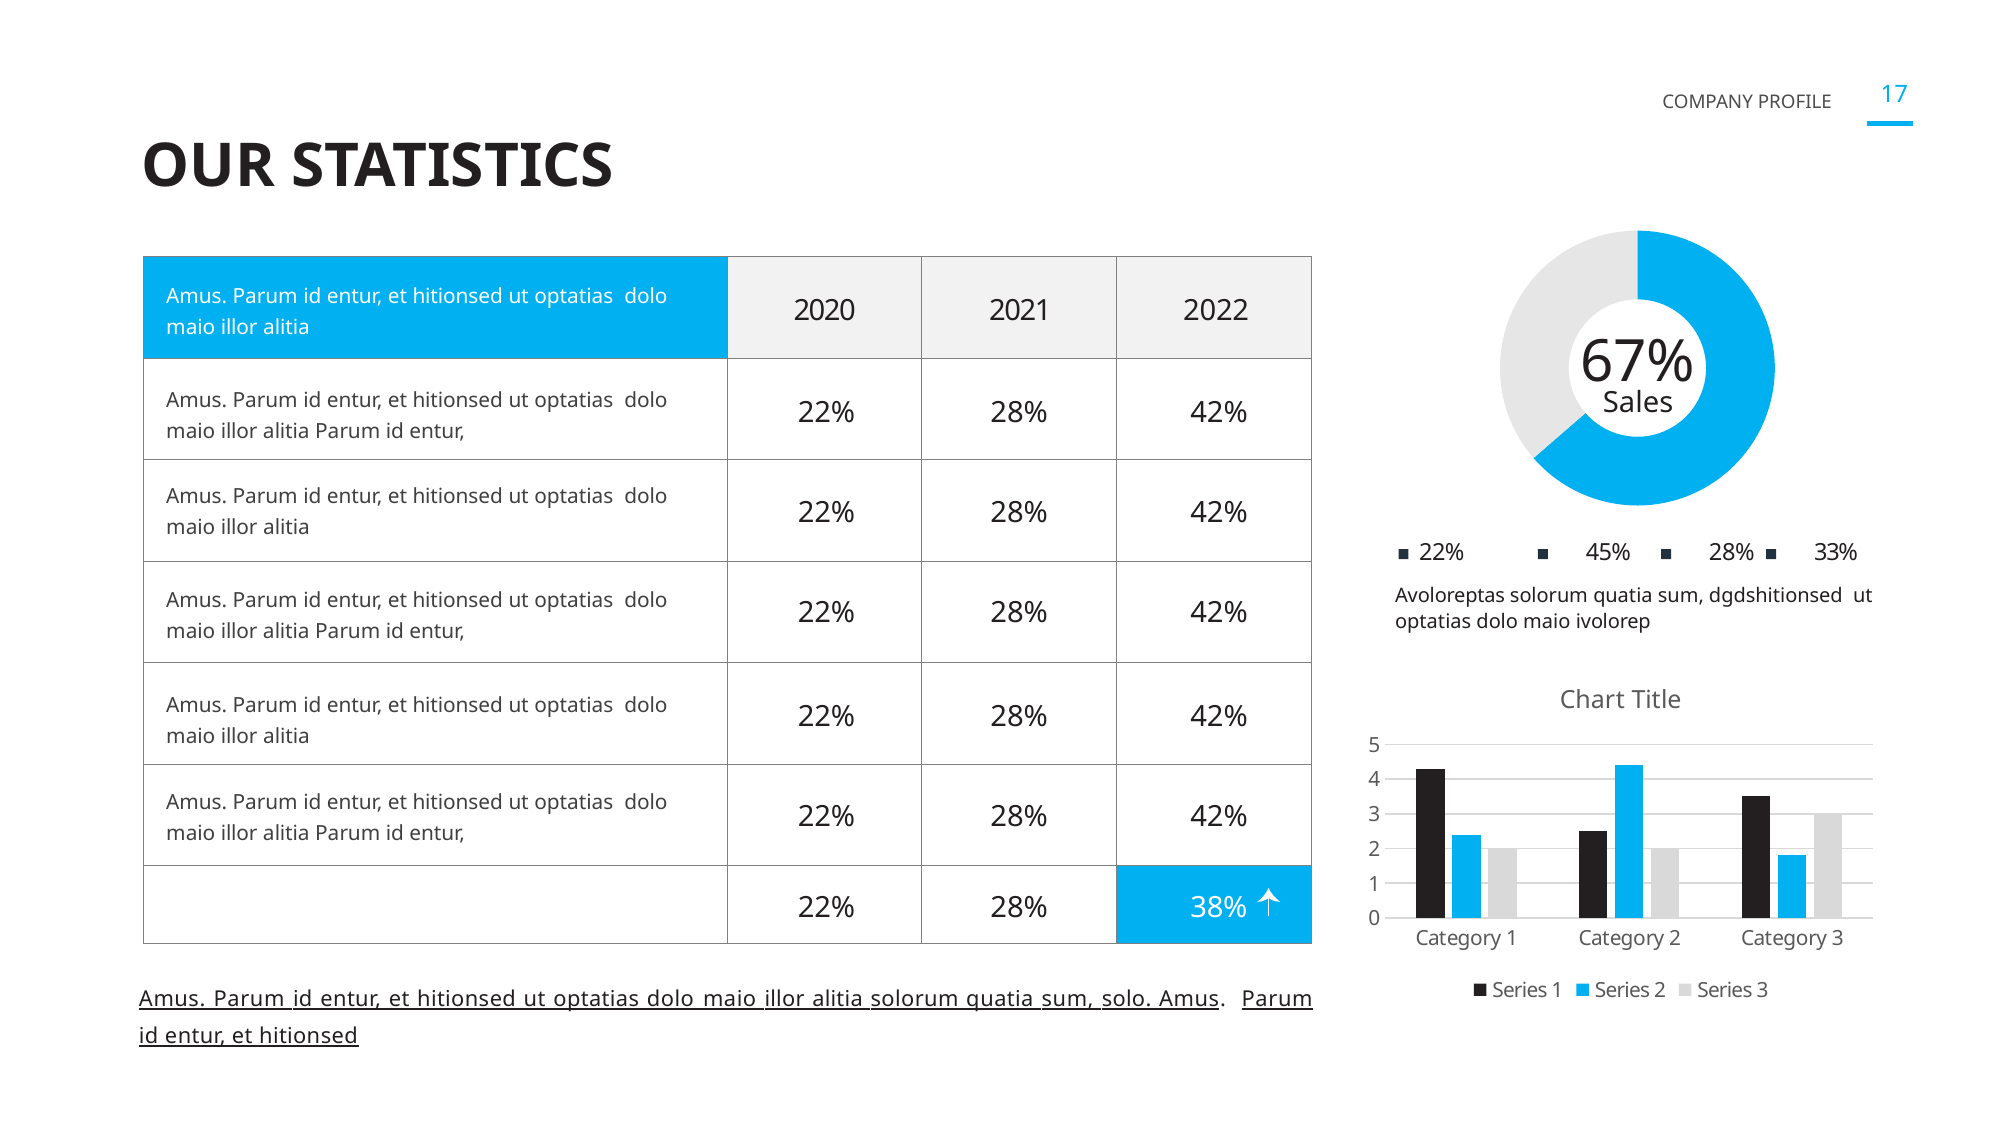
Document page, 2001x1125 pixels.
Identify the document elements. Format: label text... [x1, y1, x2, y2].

table_cell Amus. Parum id entur, et hitionsed ut optatias dolo maio illor alitia [144, 460, 727, 561]
table_cell 22% [728, 359, 921, 459]
text_box 22% 45% 28% 33% Avoloreptas solorum quatia sum, dgdshitionsed ut optatias dolo maio ivolorep [1391, 533, 1884, 633]
table_header Amus. Parum id entur, et hitionsed ut optatias dolo maio illor alitia [144, 257, 727, 358]
table_cell 28% [922, 562, 1116, 662]
table_cell 42% [1117, 359, 1311, 459]
table_cell 22% [728, 765, 921, 865]
table_cell 22% [728, 460, 921, 561]
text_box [1452, 224, 1823, 512]
table_cell Amus. Parum id entur, et hitionsed ut optatias dolo maio illor alitia Parum id entur, [144, 359, 727, 459]
table_cell Amus. Parum id entur, et hitionsed ut optatias dolo maio illor alitia Parum id entur, [144, 562, 727, 662]
text_box OUR STATISTICS [138, 122, 961, 199]
table_cell Amus. Parum id entur, et hitionsed ut optatias dolo maio illor alitia [144, 663, 727, 764]
table_cell 42% [1117, 562, 1311, 662]
table_header 2021 [922, 257, 1116, 358]
table_cell 22% [728, 562, 921, 662]
table_cell 28% [922, 866, 1116, 943]
table_cell 28% [922, 663, 1116, 764]
table_cell 42% [1117, 663, 1311, 764]
table_cell 28% [922, 460, 1116, 561]
text_box [1398, 549, 1409, 560]
table_header 2020 [728, 257, 921, 358]
table_cell 28% [922, 765, 1116, 865]
table_cell 22% [728, 866, 921, 943]
table_cell 38% [1117, 866, 1311, 943]
table_cell 22% [728, 663, 921, 764]
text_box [1257, 887, 1281, 916]
table_header 2022 [1117, 257, 1311, 358]
table_cell 42% [1117, 460, 1311, 561]
table_cell [144, 866, 727, 943]
table_cell 28% [922, 359, 1116, 459]
text_box Amus. Parum id entur, et hitionsed ut optatias dolo maio illor alitia solorum quatia sum, solo. Amus. Parum id entur, et hitionsed [135, 970, 1315, 1048]
table_cell Amus. Parum id entur, et hitionsed ut optatias dolo maio illor alitia Parum id entur, [144, 765, 727, 865]
table_cell 42% [1117, 765, 1311, 865]
chart [1357, 659, 1884, 1010]
